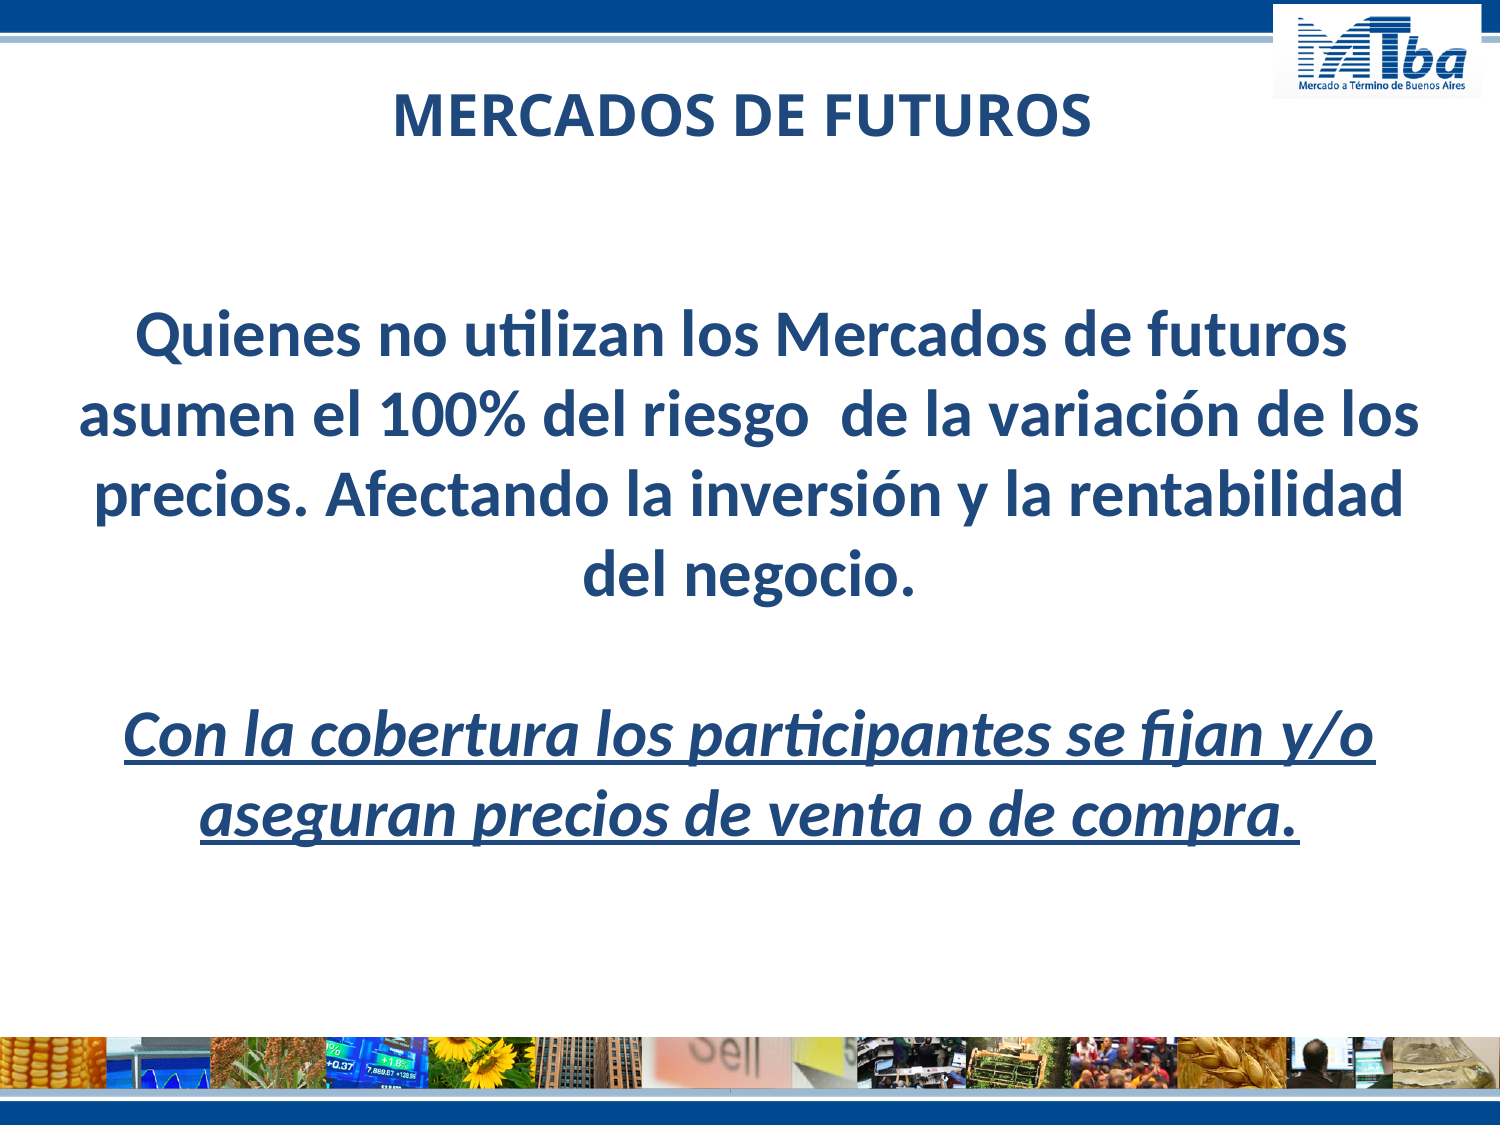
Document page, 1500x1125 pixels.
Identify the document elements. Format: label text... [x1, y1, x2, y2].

text_box Quienes no utilizan los Mercados de futuros asumen el 100% del riesgo de la variación de los precios. Afectando la inversión y la rentabilidad del negocio. Con la cobertura los participantes se fijan y/o aseguran precios de venta o de compra. [29, 282, 1471, 947]
picture [0, 1037, 1500, 1125]
text_box MERCADOS DE FUTUROS [41, 78, 1459, 149]
picture [0, 0, 1500, 99]
